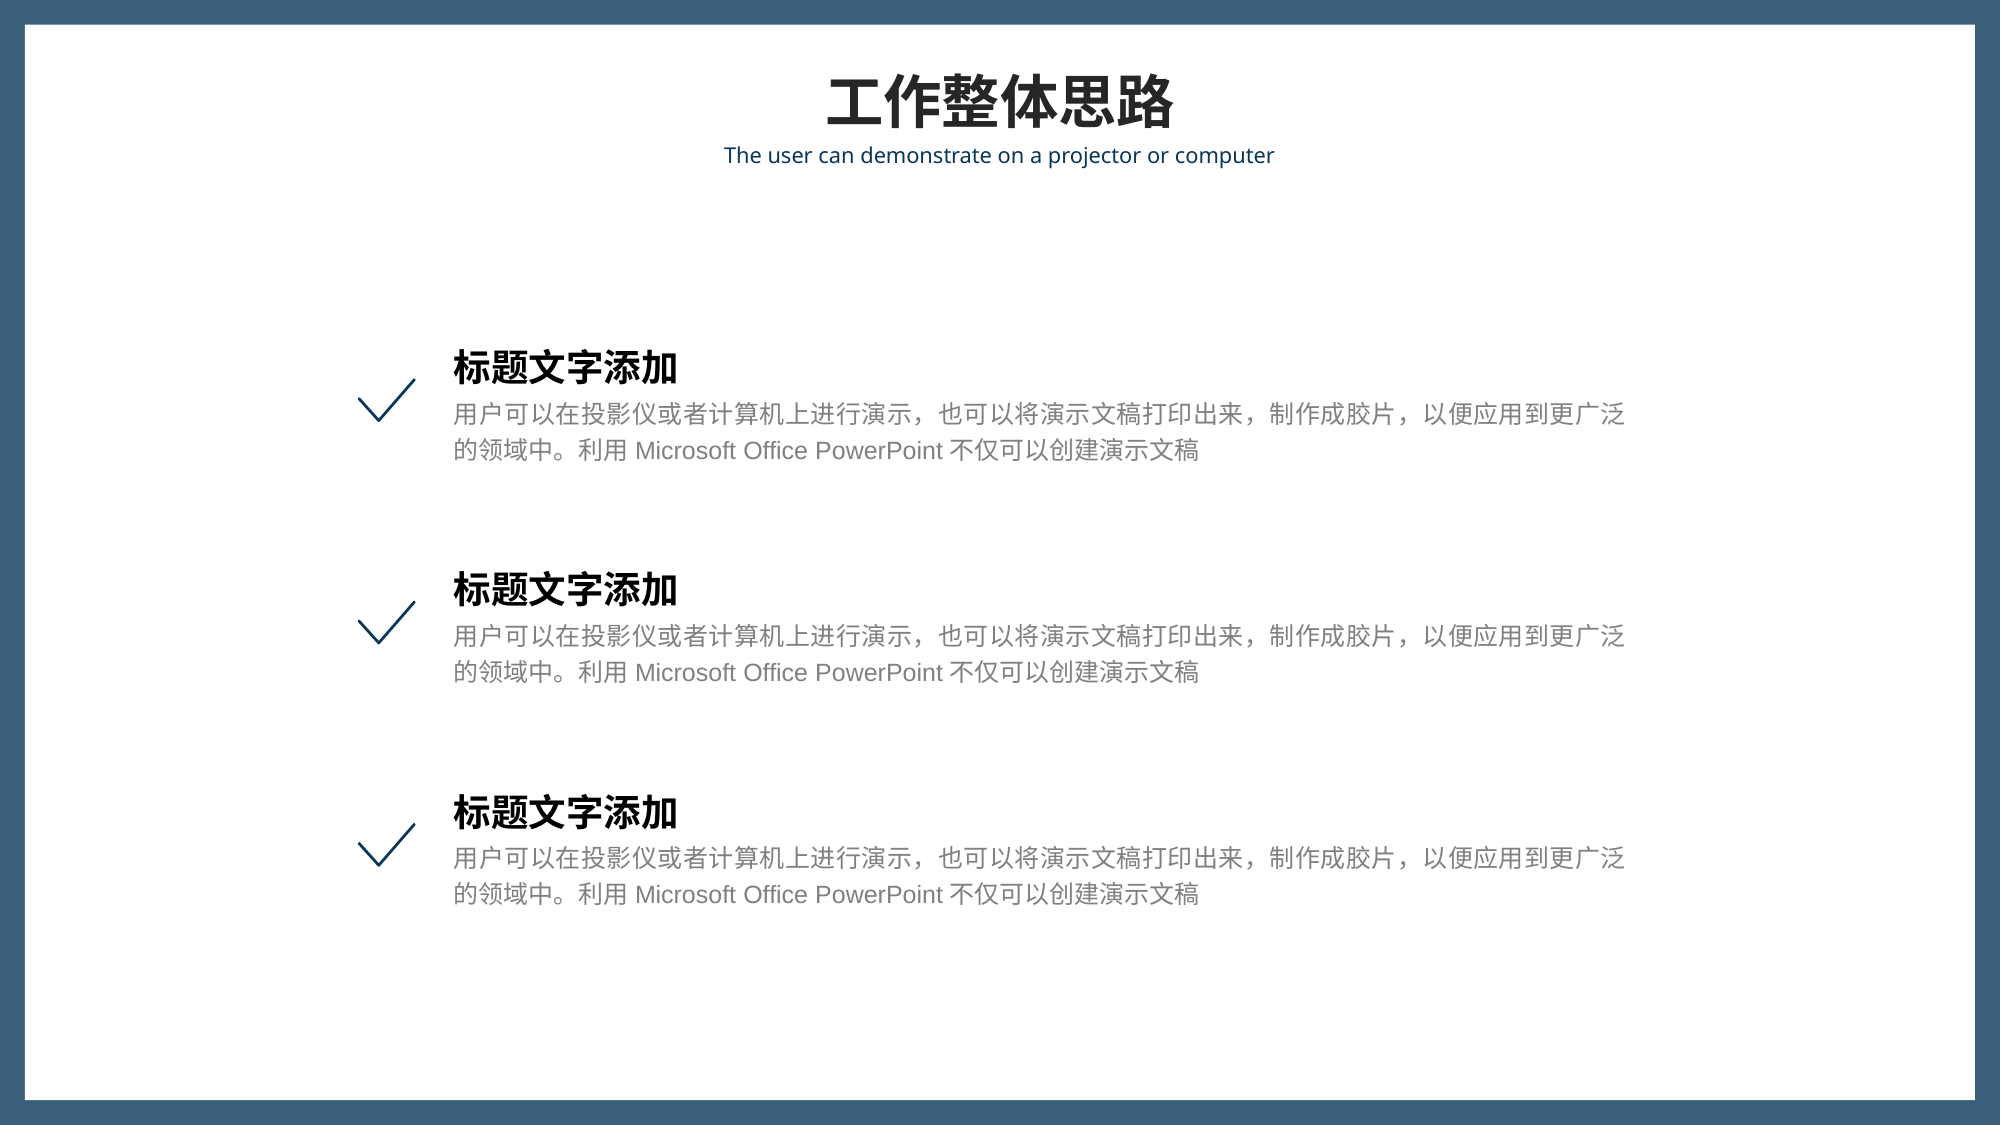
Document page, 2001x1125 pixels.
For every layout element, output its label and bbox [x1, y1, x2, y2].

text_box [690, 58, 1309, 176]
text_box [357, 327, 1643, 473]
text_box [357, 549, 1643, 696]
text_box [357, 772, 1643, 918]
